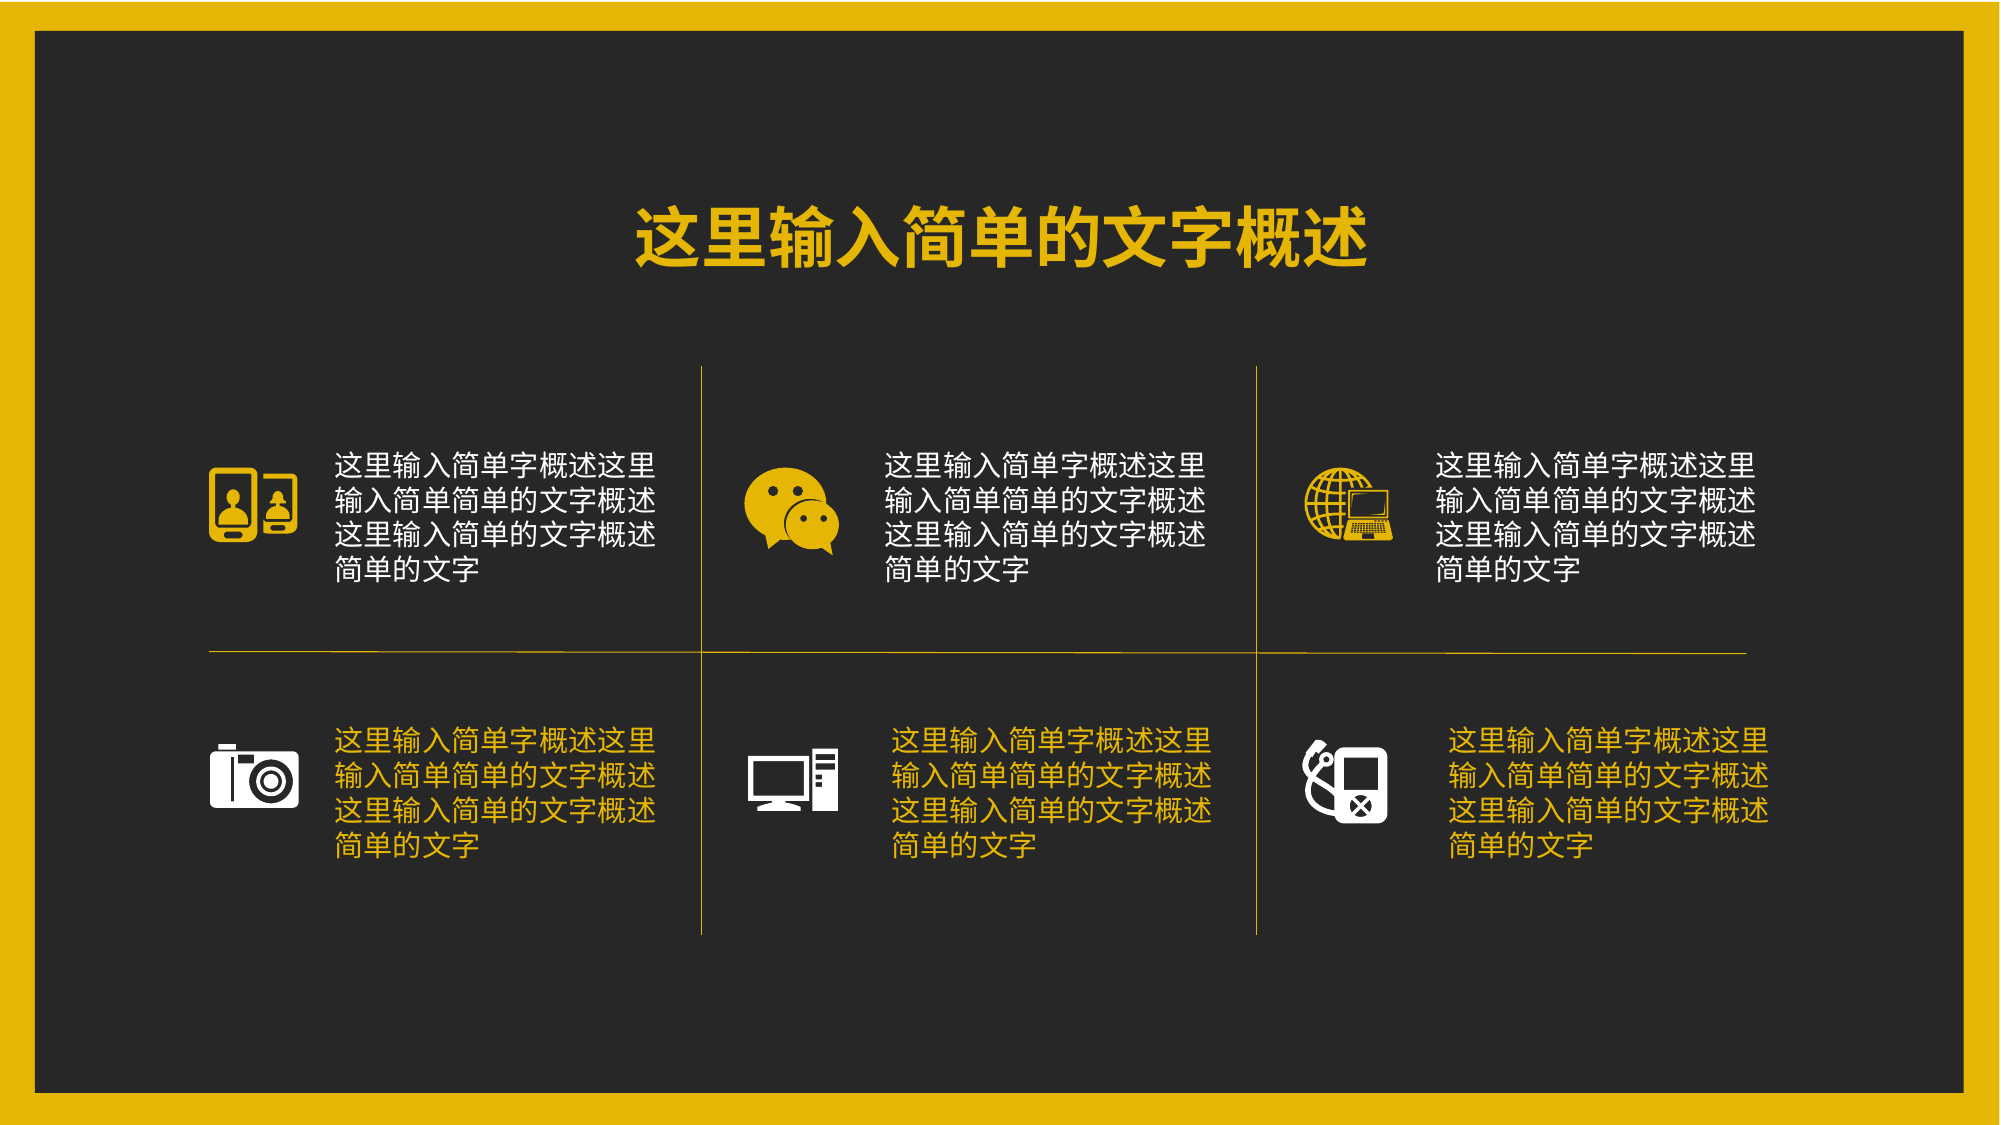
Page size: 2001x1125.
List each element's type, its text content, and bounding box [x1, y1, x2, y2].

text_box [748, 755, 810, 811]
text_box 这里输入简单字概述这里输入简单简单的文字概述这里输入简单的文字概述简单的文字 [319, 714, 677, 870]
text_box 这里输入简单字概述这里输入简单简单的文字概述这里输入简单的文字概述简单的文字 [870, 439, 1228, 594]
text_box 这里输入简单字概述这里输入简单简单的文字概述这里输入简单的文字概述简单的文字 [876, 714, 1234, 870]
text_box 这里输入简单字概述这里输入简单简单的文字概述这里输入简单的文字概述简单的文字 [1433, 714, 1791, 870]
text_box [1343, 489, 1393, 541]
text_box [263, 473, 298, 534]
text_box [1302, 739, 1388, 824]
text_box 这里输入简单的文字概述 [620, 188, 1384, 284]
text_box [1304, 467, 1373, 540]
text_box [209, 467, 258, 543]
text_box 这里输入简单字概述这里输入简单简单的文字概述这里输入简单的文字概述简单的文字 [1420, 439, 1778, 594]
text_box [218, 744, 236, 750]
text_box [812, 748, 838, 811]
text_box 这里输入简单字概述这里输入简单简单的文字概述这里输入简单的文字概述简单的文字 [319, 439, 677, 594]
text_box [743, 466, 840, 558]
text_box [210, 751, 299, 808]
